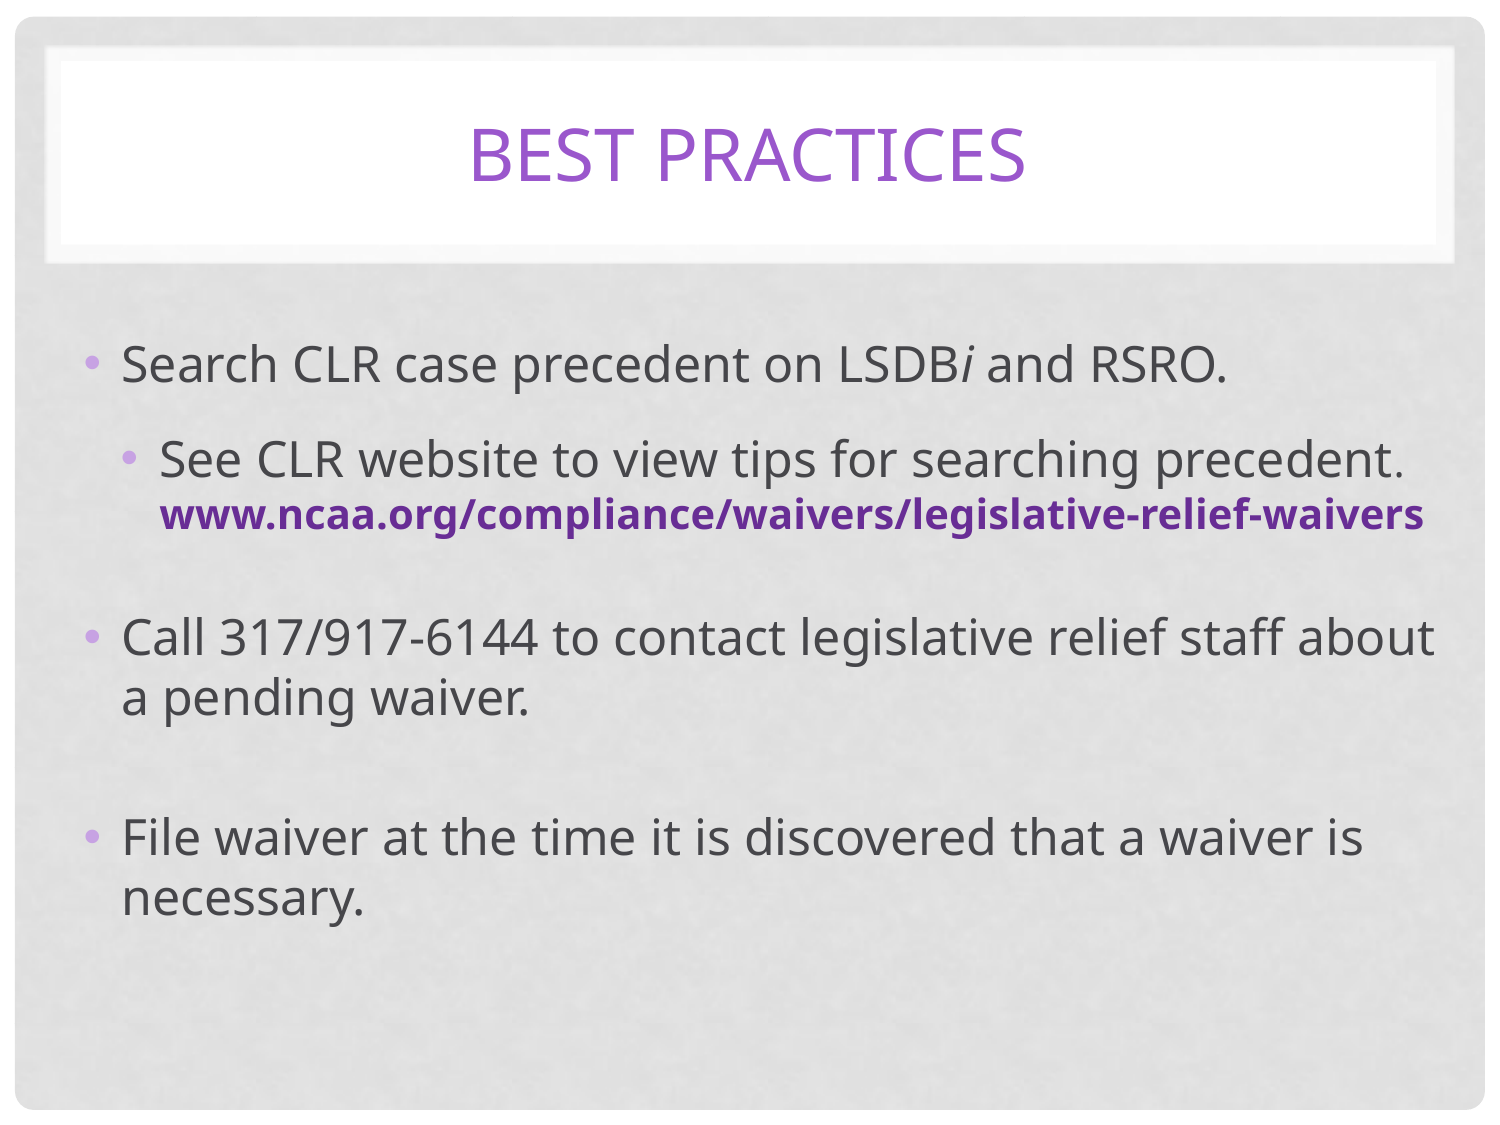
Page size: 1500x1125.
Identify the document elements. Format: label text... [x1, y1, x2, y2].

list Search CLR case precedent on LSDBi and RSRO. See CLR website to view tips for searching precedent. www.ncaa.org/compliance/waivers/legislative-relief-waivers Call 317/917-6144 to contact legislative relief staff about a pending waiver. File waiver at the time it is discovered that a waiver is necessary. [50, 324, 1475, 1043]
title Best practices [69, 66, 1425, 238]
